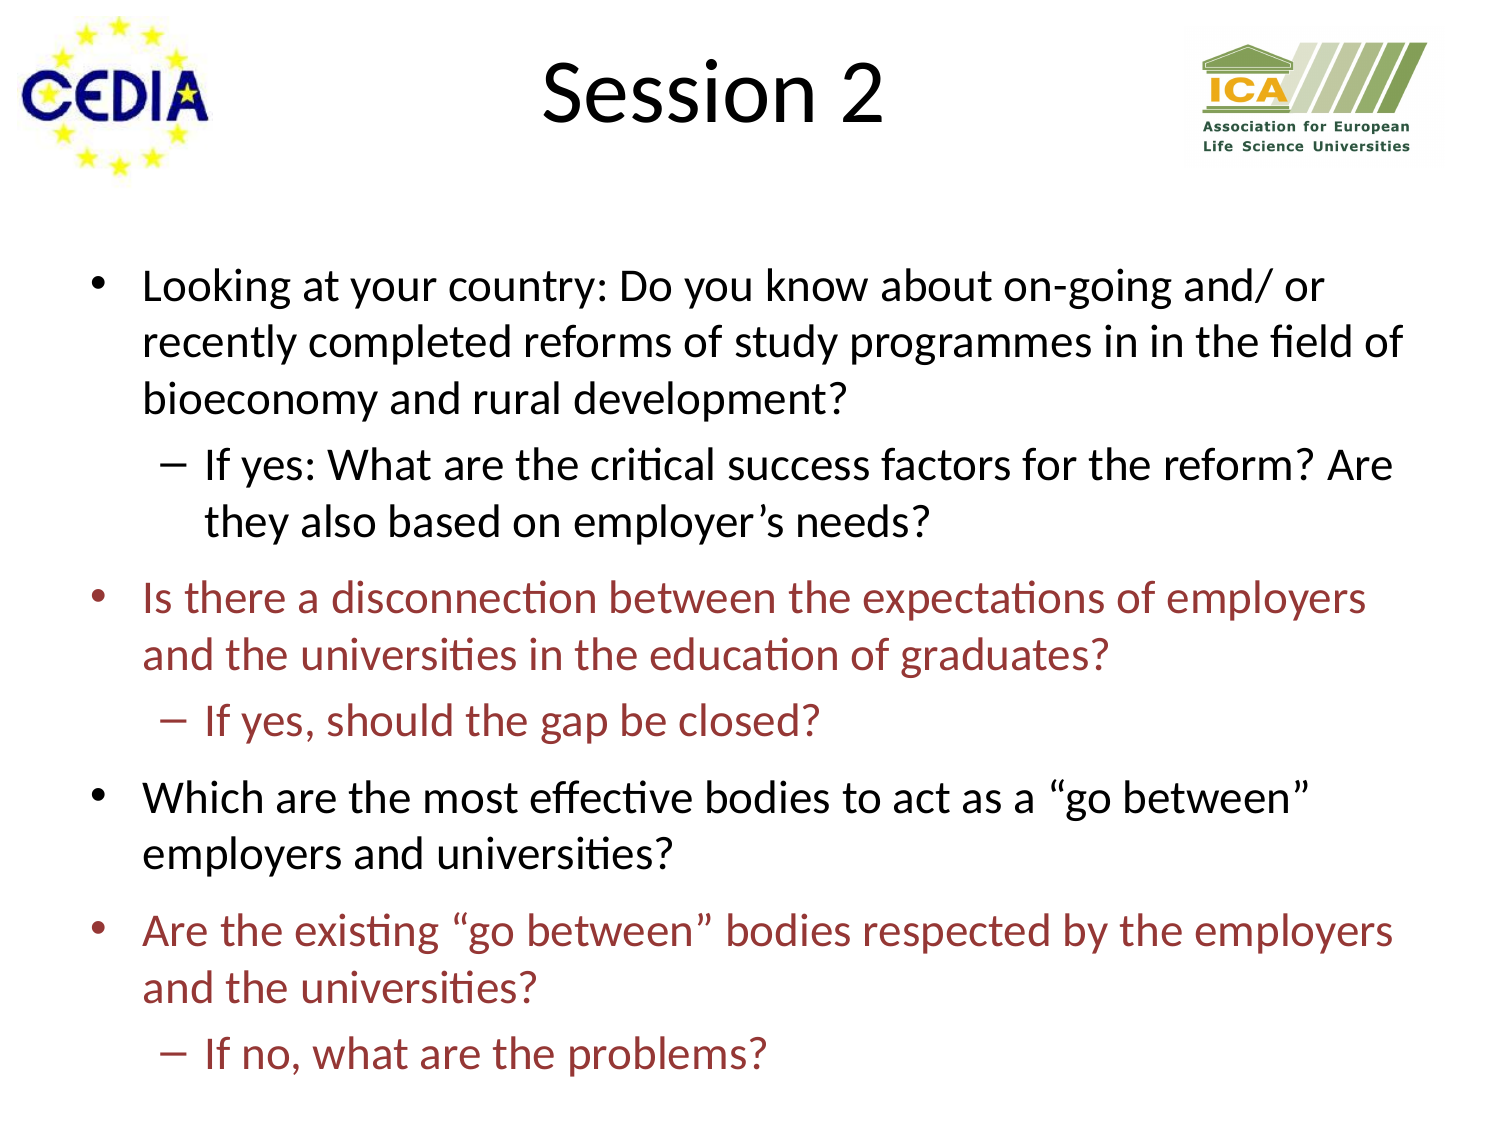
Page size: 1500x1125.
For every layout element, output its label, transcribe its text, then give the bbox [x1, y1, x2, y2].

picture [1390, 26, 1445, 168]
picture [17, 16, 213, 197]
list Looking at your country: Do you know about on-going and/ or recently completed reforms of study programmes in in the field of bioeconomy and rural development? If yes: What are the critical success factors for the reform? Are they also based on employer’s needs? Is there a disconnection between the expectations of employers and the universities in the education of graduates? If yes, should the gap be closed? Which are the most effective bodies to act as a “go between” employers and universities? Are the existing “go between” bodies respected by the employers and the universities? If no, what are the problems? [75, 246, 1425, 1097]
title Session 2 [39, 0, 1390, 180]
